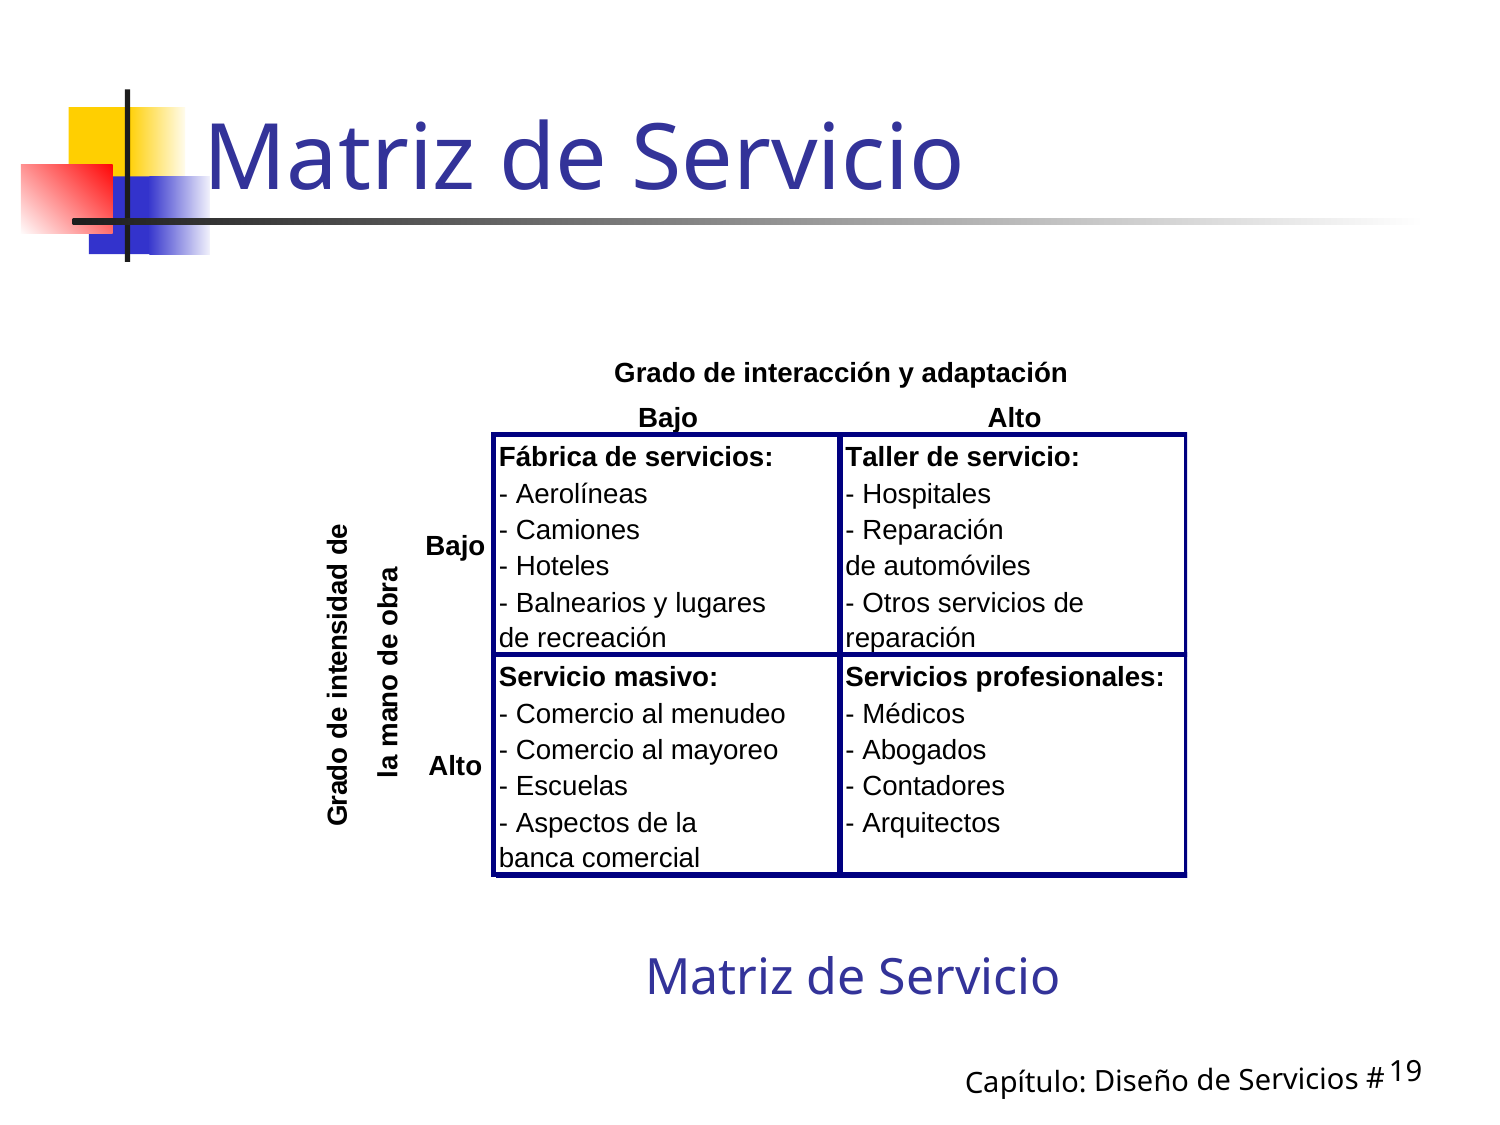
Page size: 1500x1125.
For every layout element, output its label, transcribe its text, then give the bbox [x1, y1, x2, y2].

footer Capítulo: Diseño de Servicios # [936, 1028, 1414, 1108]
slide_number 19 [1124, 1024, 1438, 1101]
text_box Matriz de Servicio [630, 937, 1076, 1013]
title Matriz de Servicio [188, 27, 1468, 216]
picture [312, 341, 1188, 913]
